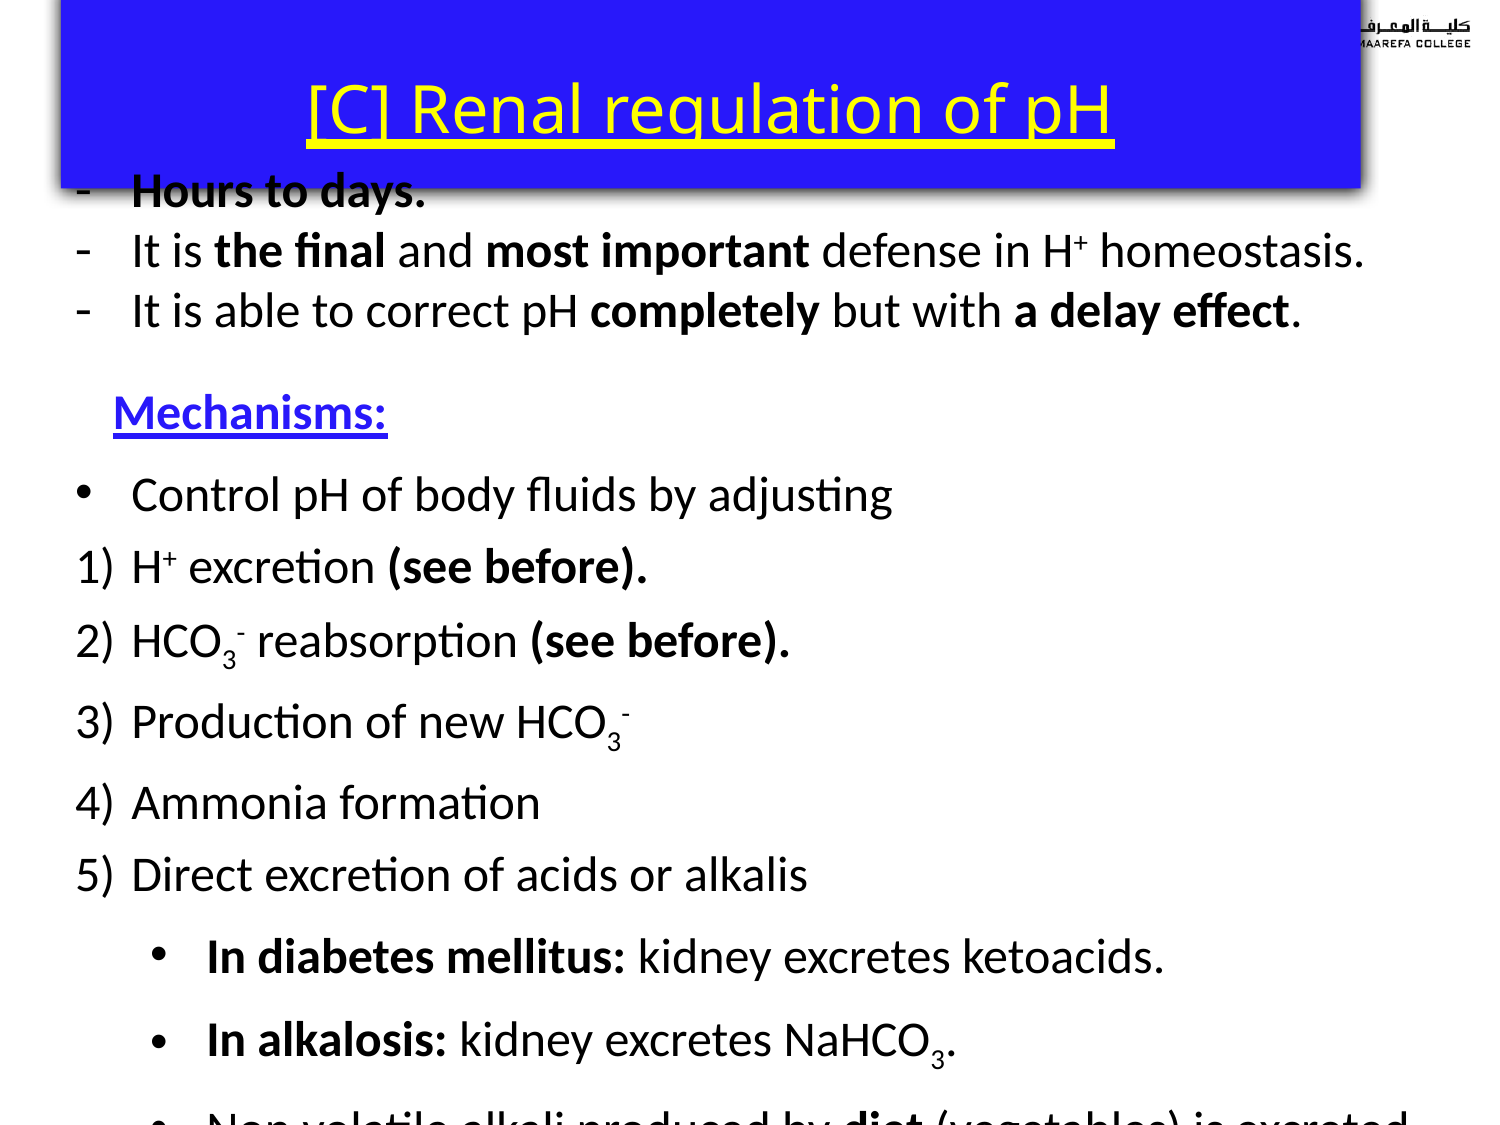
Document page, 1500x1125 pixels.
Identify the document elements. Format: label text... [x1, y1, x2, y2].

picture [1361, 1, 1475, 65]
text_box Hours to days. It is the final and most important defense in H+ homeostasis. It is able to correct pH completely but with a delay effect. Mechanisms: Control pH of body fluids by adjusting H+ excretion (see before). HCO3- reabsorption (see before). Production of new HCO3- Ammonia formation Direct excretion of acids or alkalis In diabetes mellitus: kidney excretes ketoacids. In alkalosis: kidney excretes NaHCO3. Non volatile alkali produced by diet (vegetables) is excreted. [60, 149, 1473, 1125]
title [C] Renal regulation of pH [60, 1, 1361, 149]
